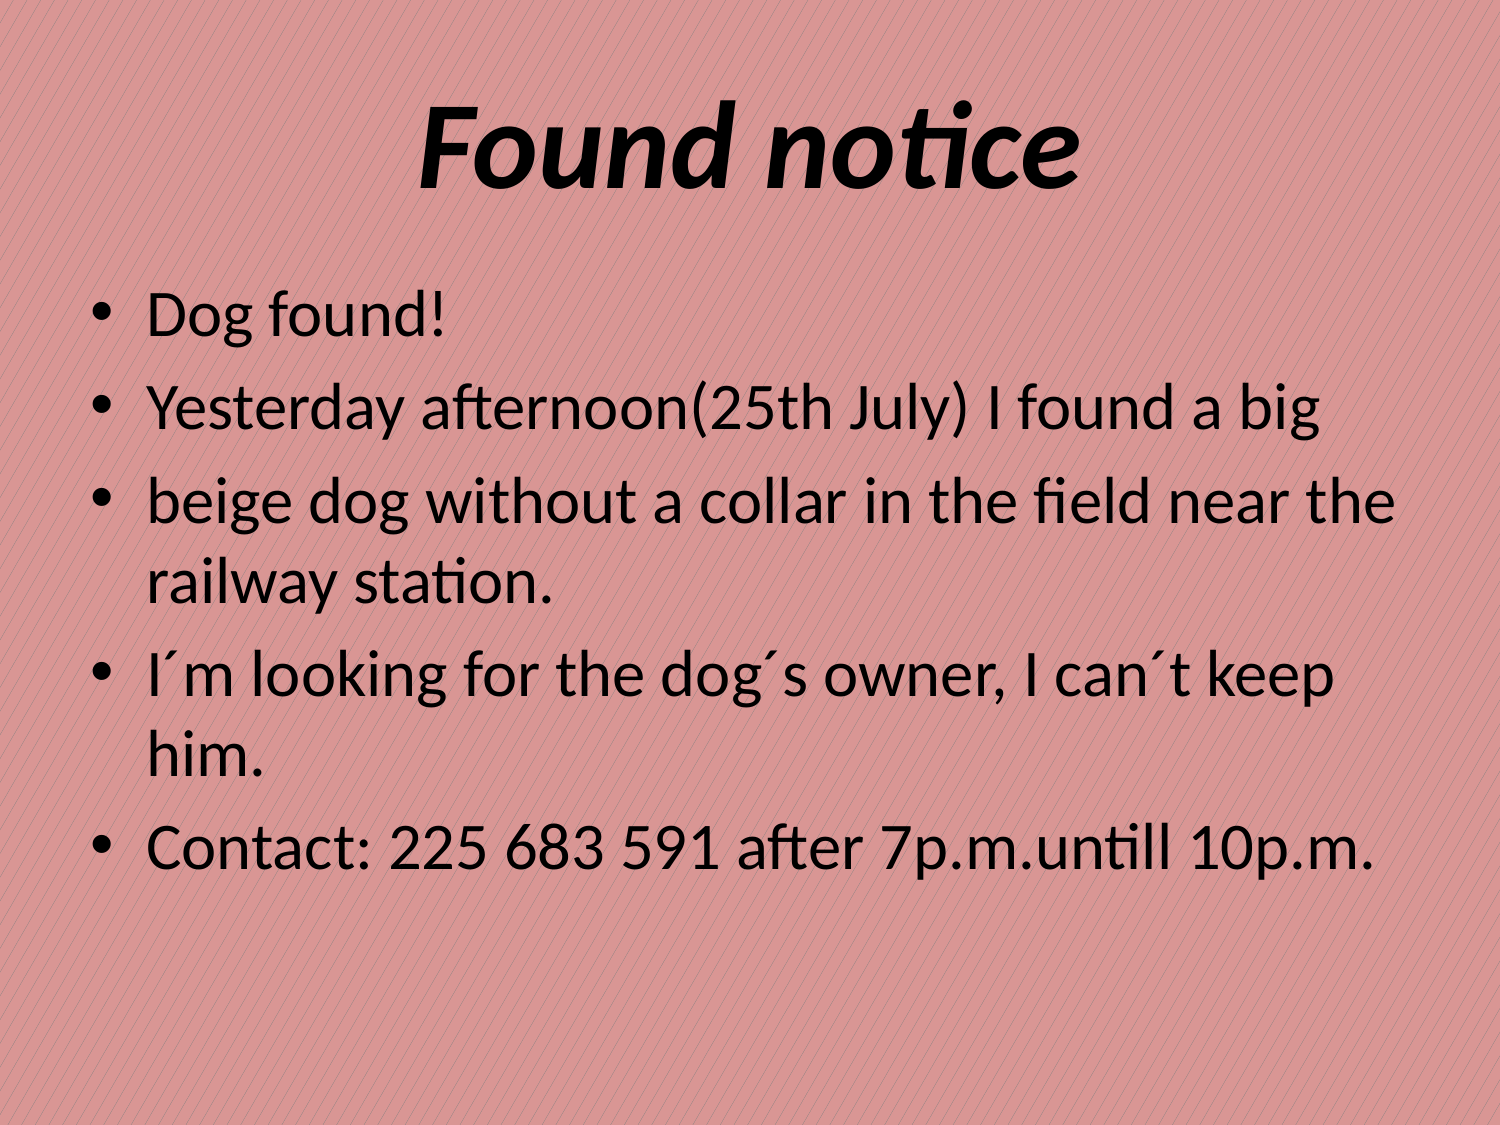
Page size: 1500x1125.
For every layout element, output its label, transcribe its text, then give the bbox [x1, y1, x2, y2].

list Dog found! Yesterday afternoon(25th July) I found a big beige dog without a collar in the field near the railway station. I´m looking for the dog´s owner, I can´t keep him. Contact: 225 683 591 after 7p.m.untill 10p.m. [75, 262, 1425, 1005]
title Found notice [75, 45, 1425, 233]
